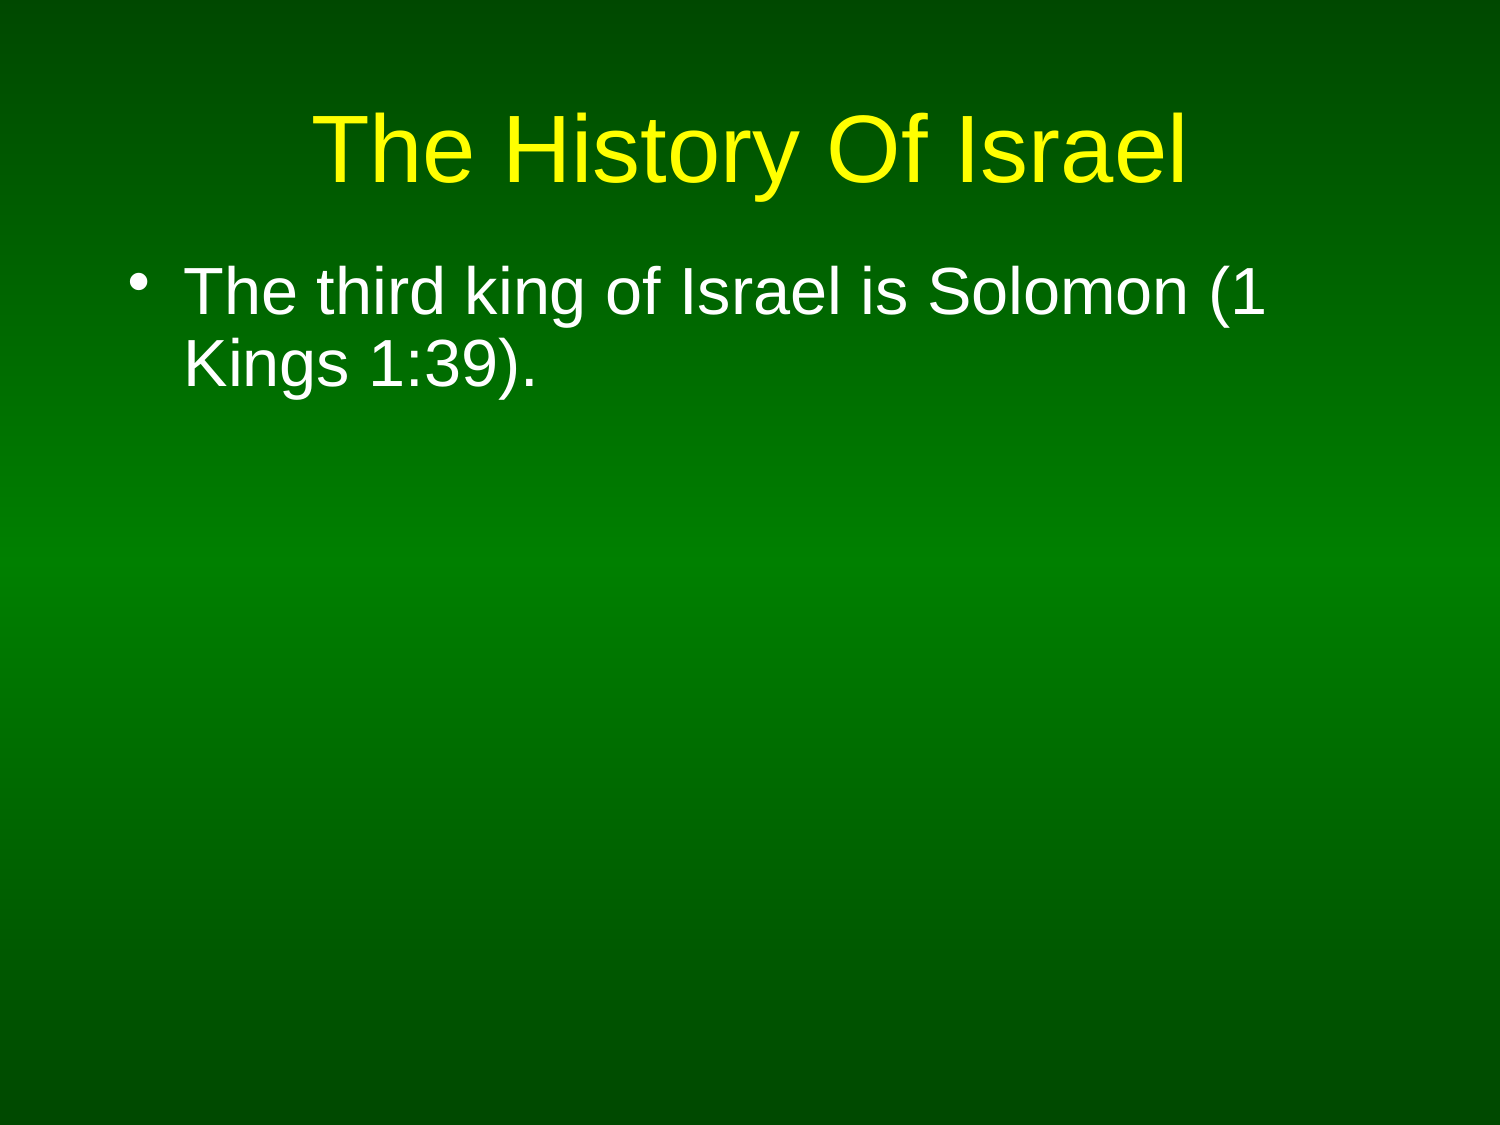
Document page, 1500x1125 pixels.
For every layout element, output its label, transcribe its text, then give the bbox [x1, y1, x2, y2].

title The History Of Israel [37, 50, 1463, 238]
list The third king of Israel is Solomon (1 Kings 1:39). [112, 249, 1438, 413]
